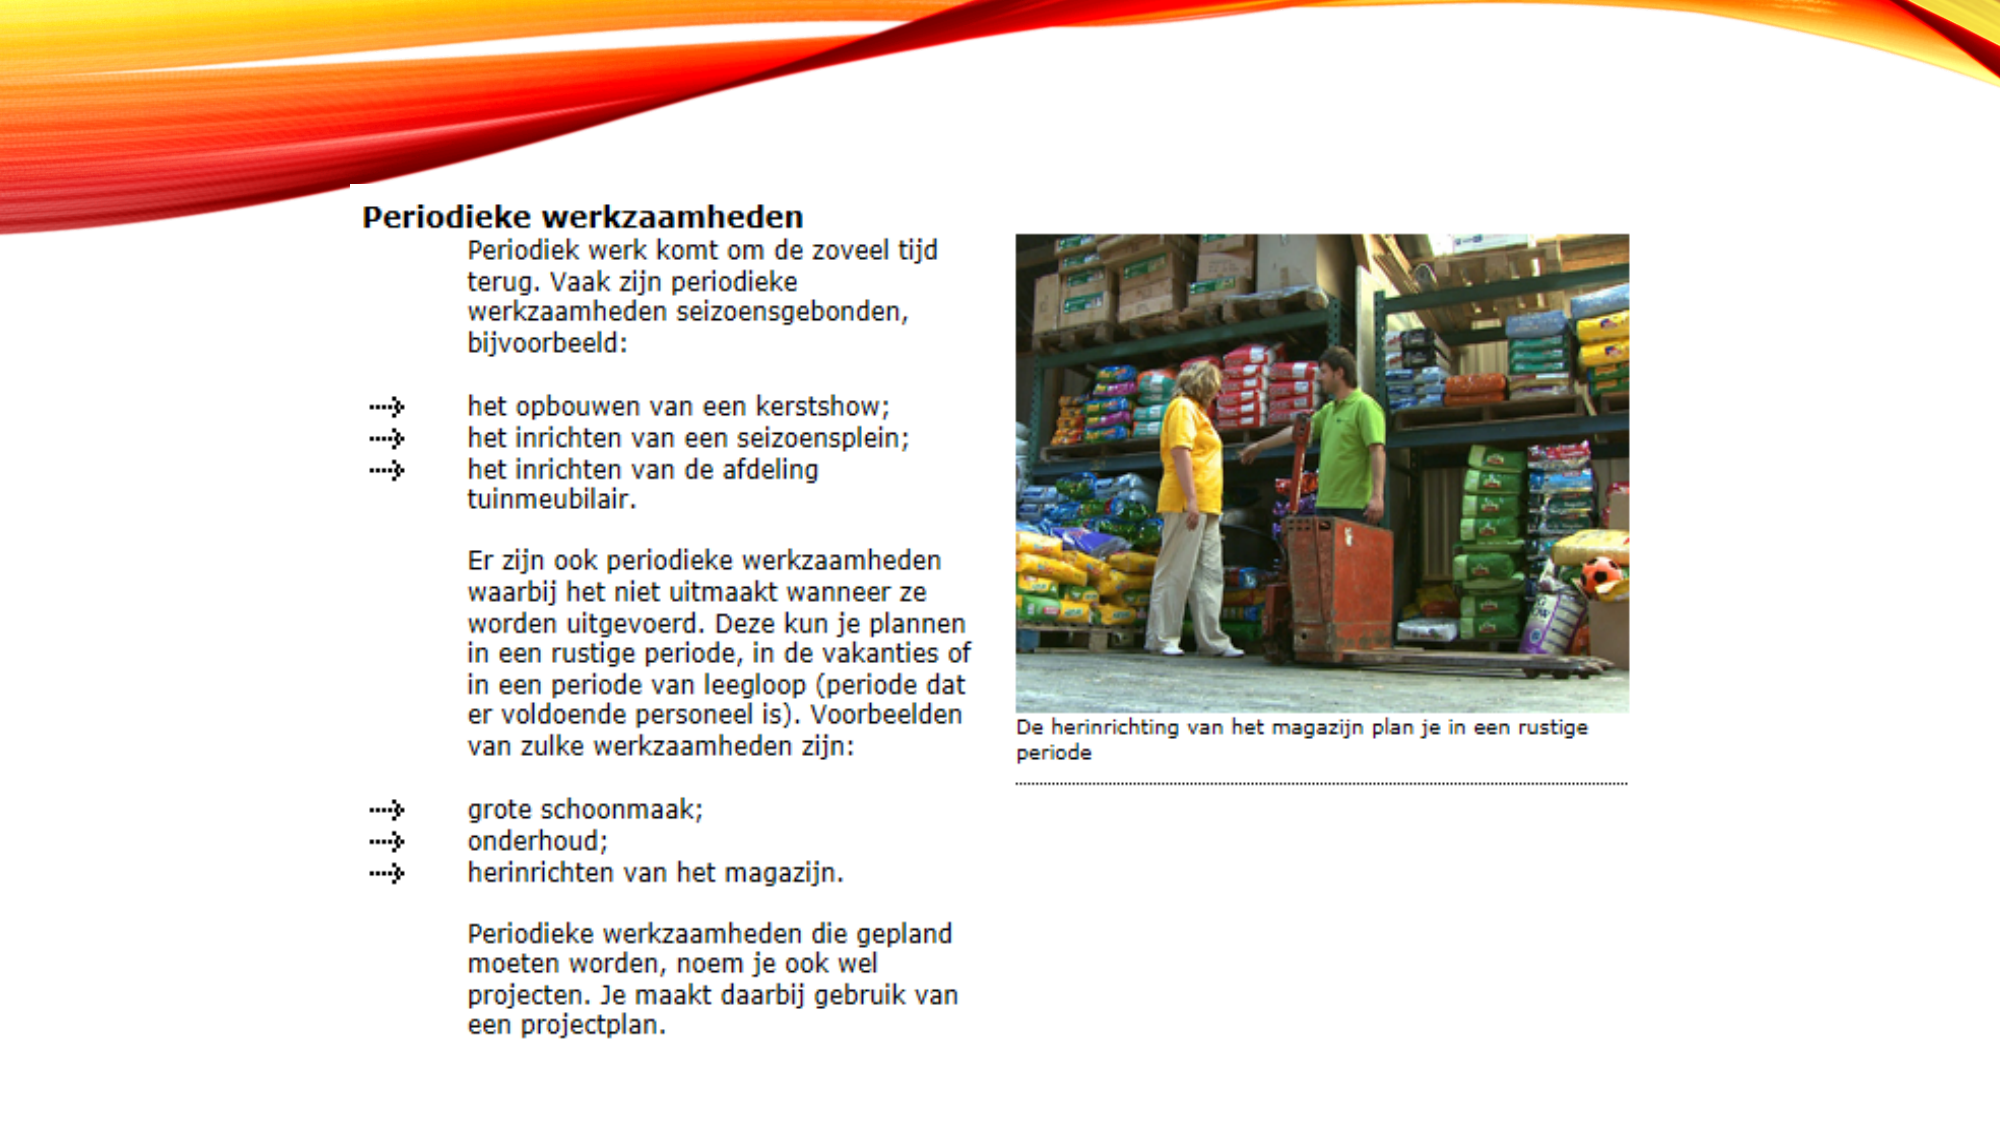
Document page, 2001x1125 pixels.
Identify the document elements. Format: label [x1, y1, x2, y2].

list [349, 184, 1638, 1047]
picture [0, 0, 2000, 237]
